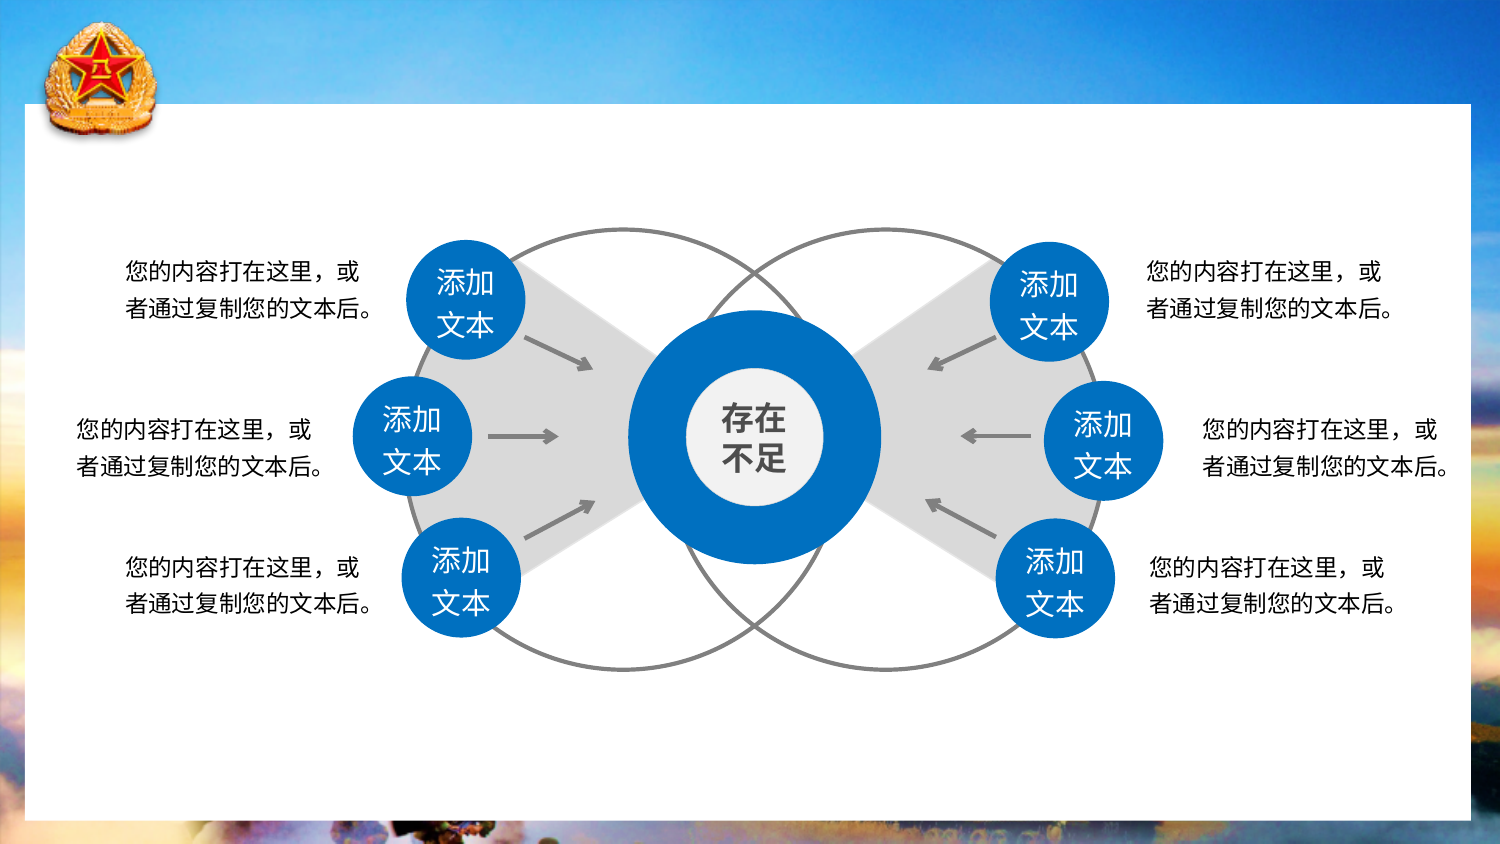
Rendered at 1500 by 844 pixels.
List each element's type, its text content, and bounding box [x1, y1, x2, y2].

text_box [704, 229, 1099, 670]
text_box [627, 310, 882, 565]
text_box 添加文本 [989, 241, 1110, 362]
text_box 您的内容打在这里，或者通过复制您的文本后。 [1191, 401, 1450, 486]
text_box 您的内容打在这里，或者通过复制您的文本后。 [65, 401, 324, 486]
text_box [524, 500, 596, 539]
text_box 添加文本 [401, 517, 521, 638]
text_box 添加文本 [995, 518, 1116, 639]
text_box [924, 499, 997, 538]
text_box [524, 336, 594, 370]
text_box [409, 229, 754, 670]
text_box 您的内容打在这里，或者通过复制您的文本后。 [114, 243, 376, 328]
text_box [926, 336, 997, 370]
picture [0, 0, 1500, 844]
text_box 添加文本 [1043, 380, 1164, 501]
text_box 您的内容打在这里，或者通过复制您的文本后。 [1135, 243, 1394, 328]
text_box 添加文本 [406, 239, 526, 360]
text_box 添加文本 [352, 376, 473, 497]
text_box 您的内容打在这里，或者通过复制您的文本后。 [1138, 538, 1397, 623]
text_box 您的内容打在这里，或者通过复制您的文本后。 [114, 538, 372, 623]
